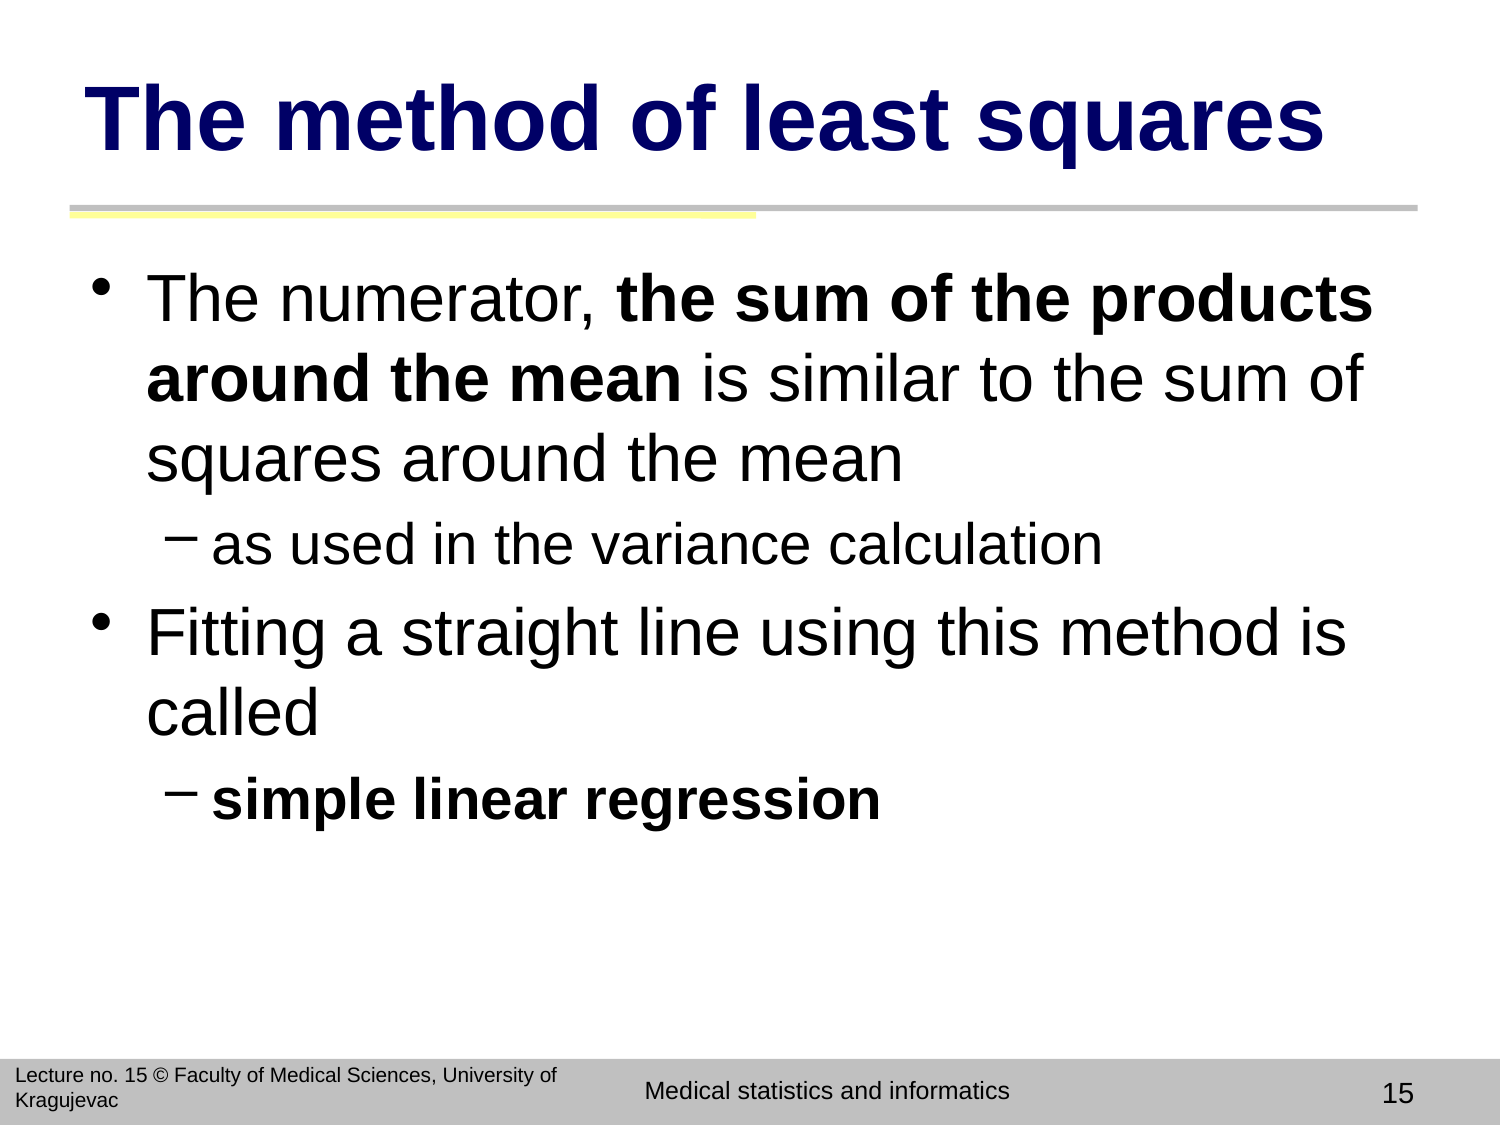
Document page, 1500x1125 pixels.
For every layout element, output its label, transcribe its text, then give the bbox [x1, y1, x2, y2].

slide_number Lecture no. 15 © Faculty of Medical Sciences, University of Kragujevac [0, 1053, 616, 1108]
slide_number 15 [1164, 1066, 1430, 1125]
footer Medical statistics and informatics [512, 1066, 1144, 1125]
list The numerator, the sum of the products around the mean is similar to the sum of squares around the mean as used in the variance calculation Fitting a straight line using this method is called simple linear regression [74, 246, 1426, 1023]
title The method of least squares [69, 19, 1426, 208]
